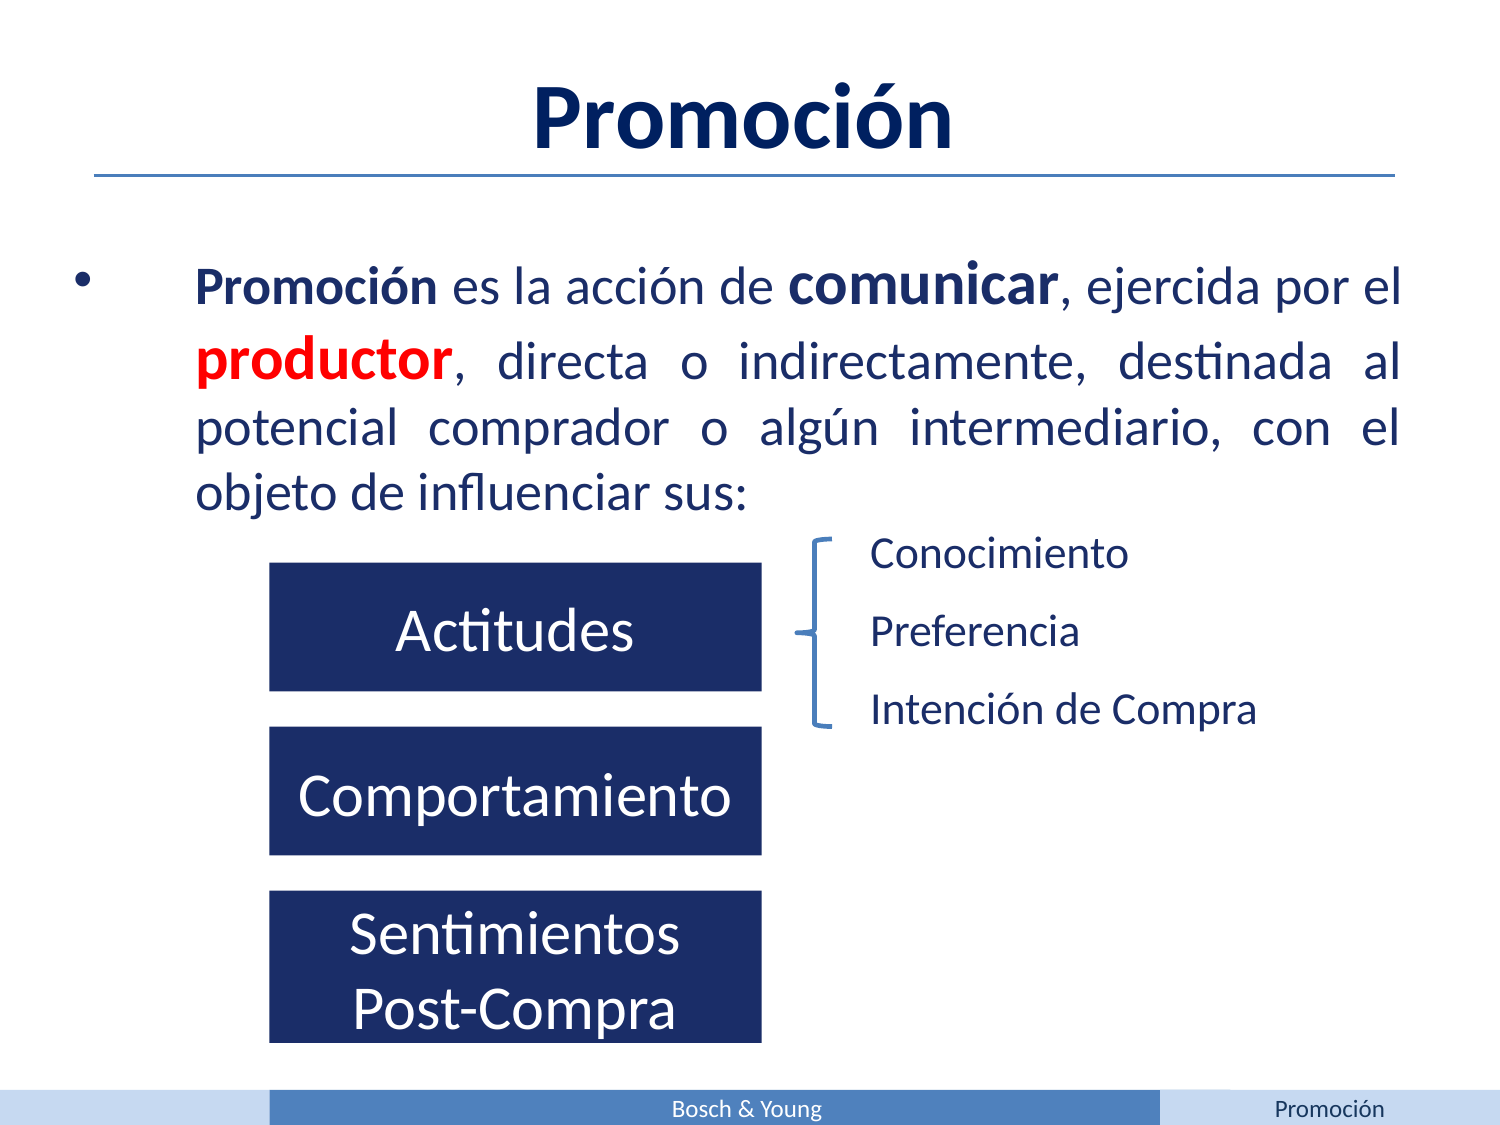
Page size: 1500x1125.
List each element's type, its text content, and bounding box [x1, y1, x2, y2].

text_box Promoción [58, 46, 1430, 175]
text_box Comportamiento [267, 759, 764, 858]
text_box [0, 1088, 272, 1125]
text_box Promoción [1158, 1088, 1500, 1125]
text_box Promoción es la acción de comunicar, ejercida por el productor, directa o indirectamente, destinada al potencial comprador o algún intermediario, con el objeto de influenciar sus: [58, 234, 1418, 594]
text_box Sentimientos Post-Compra [267, 888, 764, 1045]
text_box Bosch & Young [272, 1088, 1158, 1125]
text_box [269, 515, 1477, 754]
